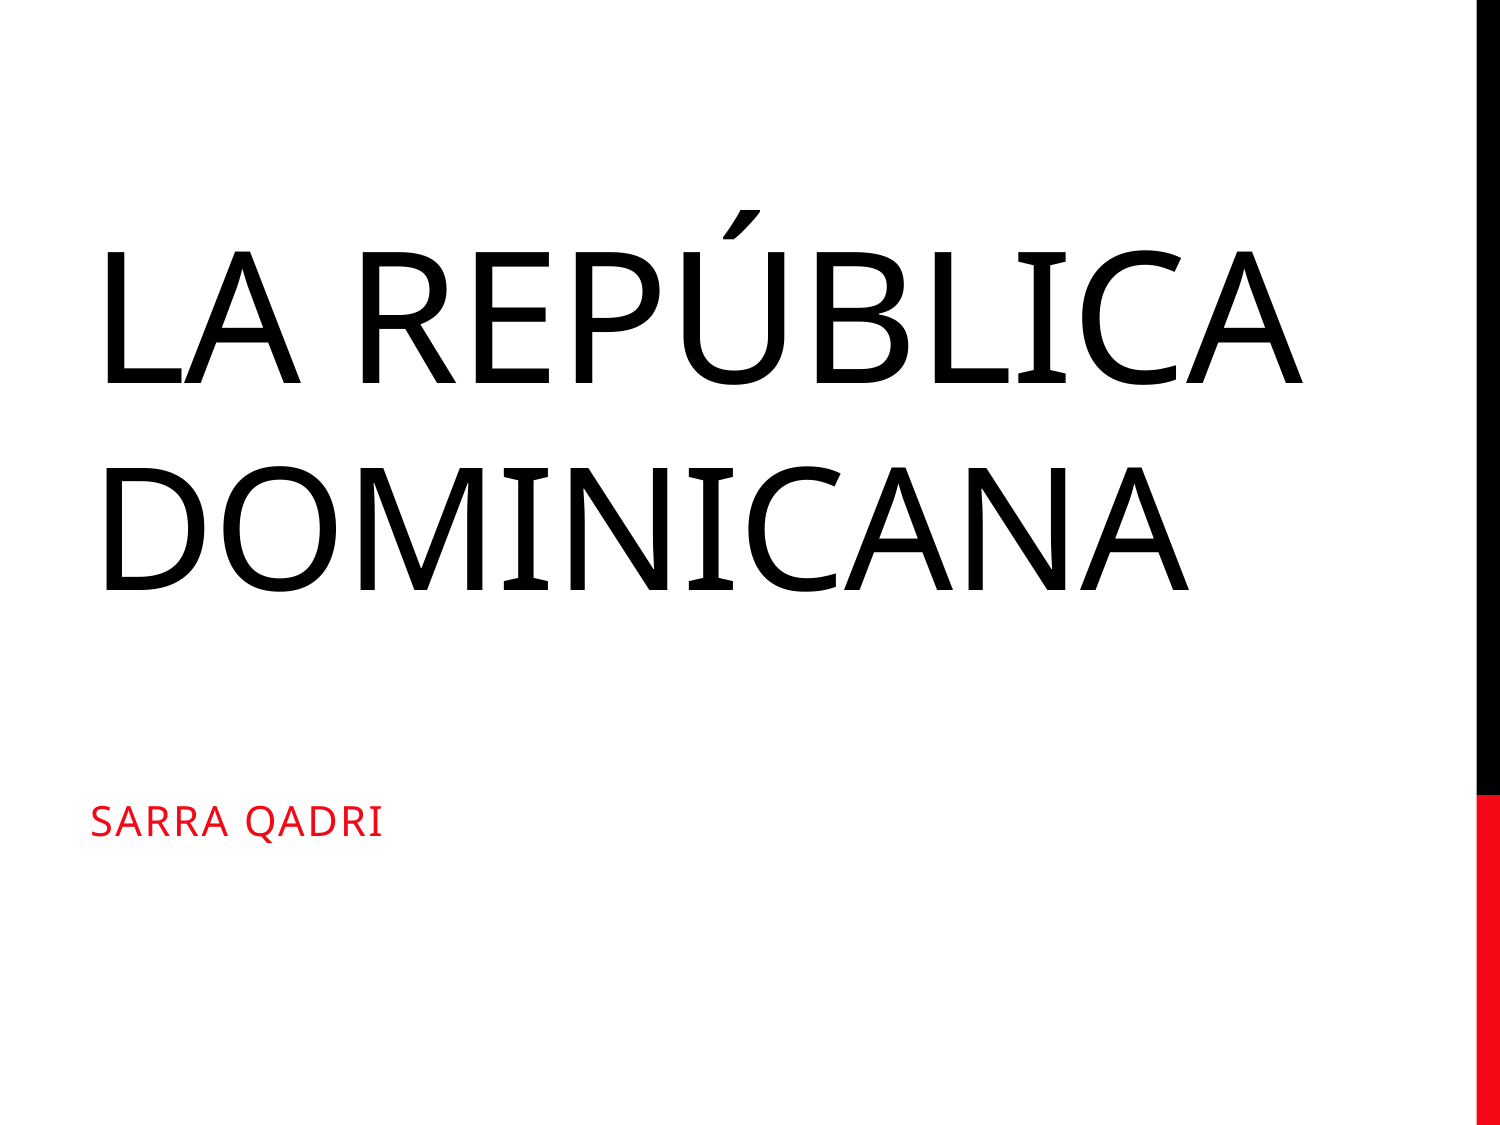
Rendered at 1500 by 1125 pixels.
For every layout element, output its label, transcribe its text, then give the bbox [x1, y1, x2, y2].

title La República dominicana [75, 37, 1350, 788]
subtitle Sarra Qadri [75, 787, 1200, 938]
